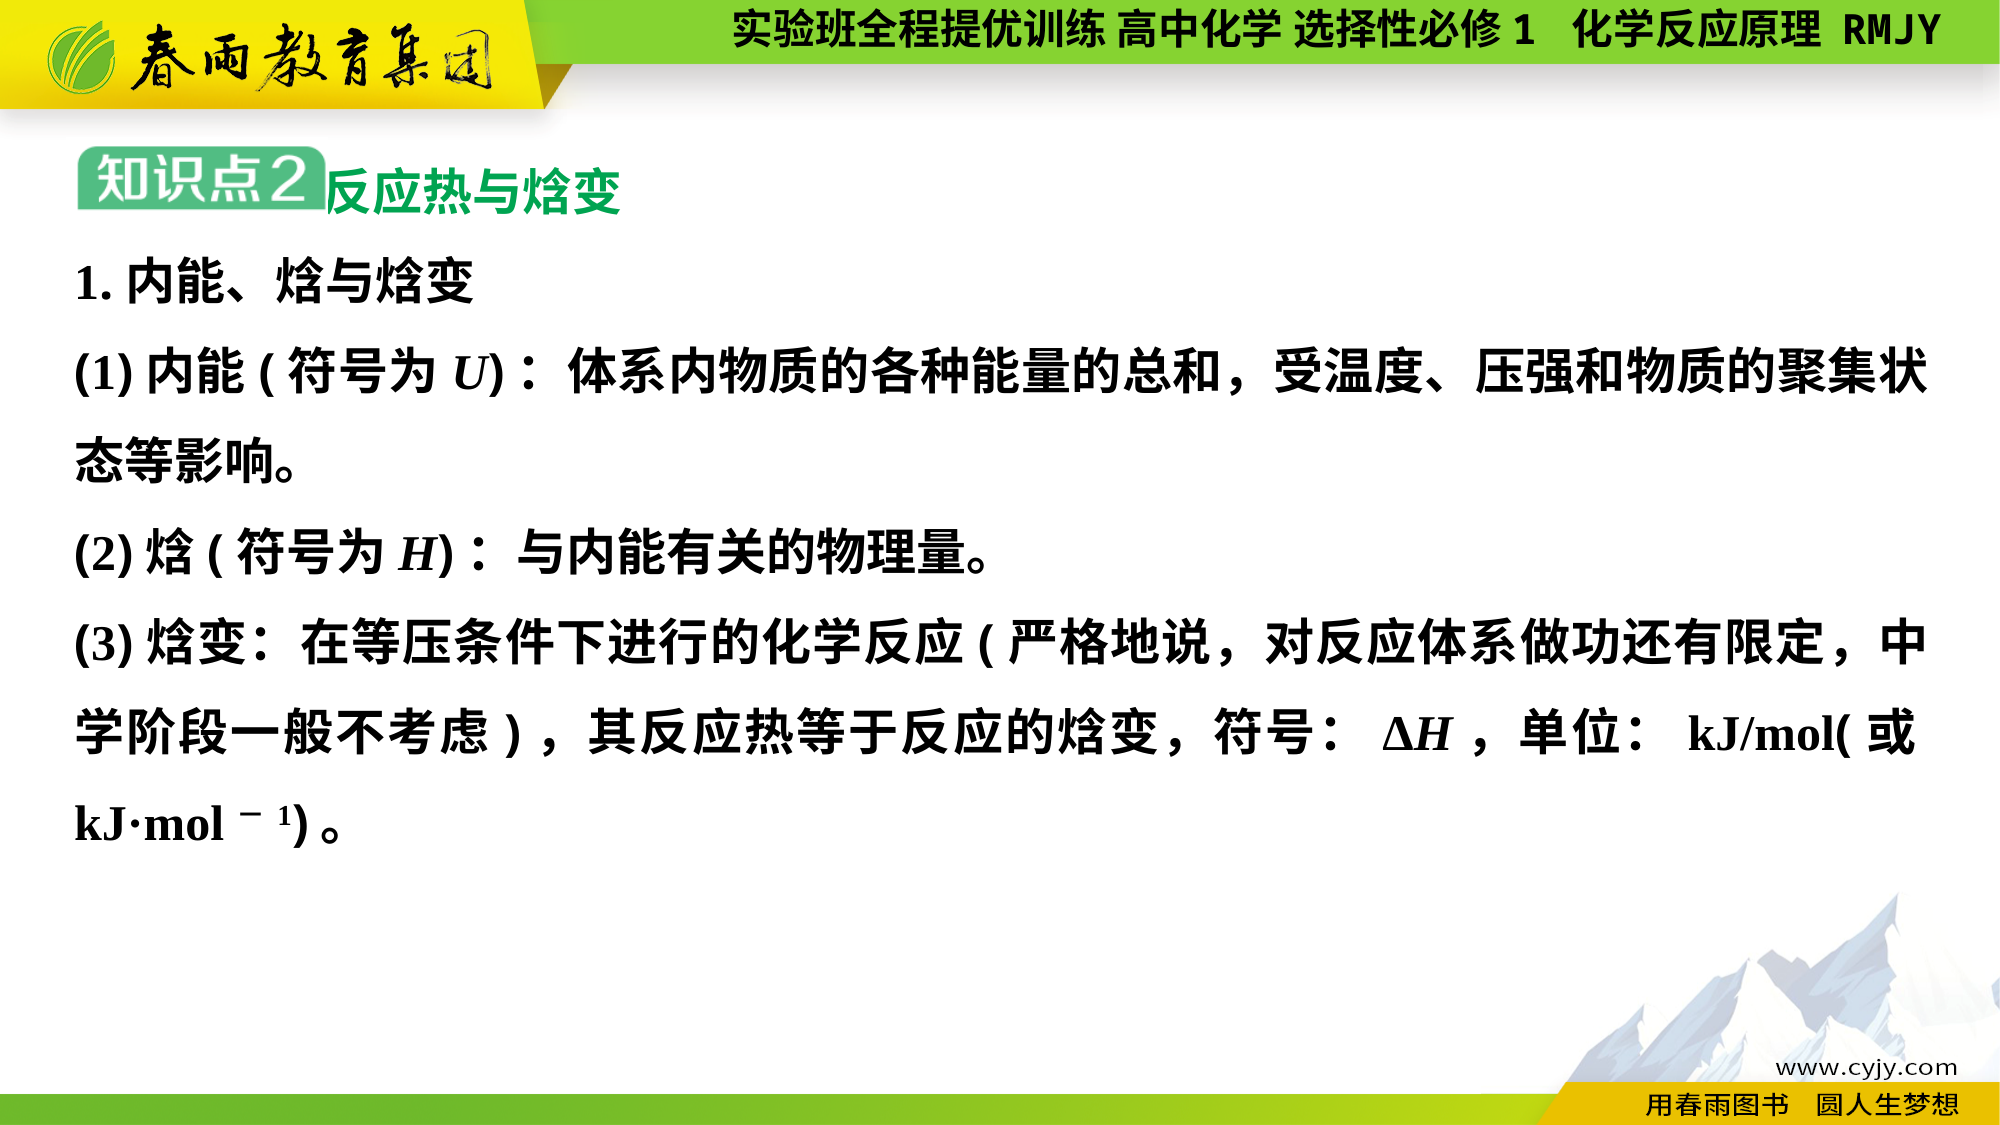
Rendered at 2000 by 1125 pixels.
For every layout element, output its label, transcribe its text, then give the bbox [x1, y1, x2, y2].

picture [0, 0, 2000, 1125]
list 反应热与焓变 1.内能、焓与焓变 (1)内能(符号为U)：体系内物质的各种能量的总和，受温度、压强和物质的聚集状态等影响。 (2)焓(符号为H)：与内能有关的物理量。 (3)焓变：在等压条件下进行的化学反应(严格地说，对反应体系做功还有限定，中学阶段一般不考虑)，其反应热等于反应的焓变，符号：ΔH，单位：kJ/mol(或kJ·mol－1)。 [59, 122, 1944, 854]
